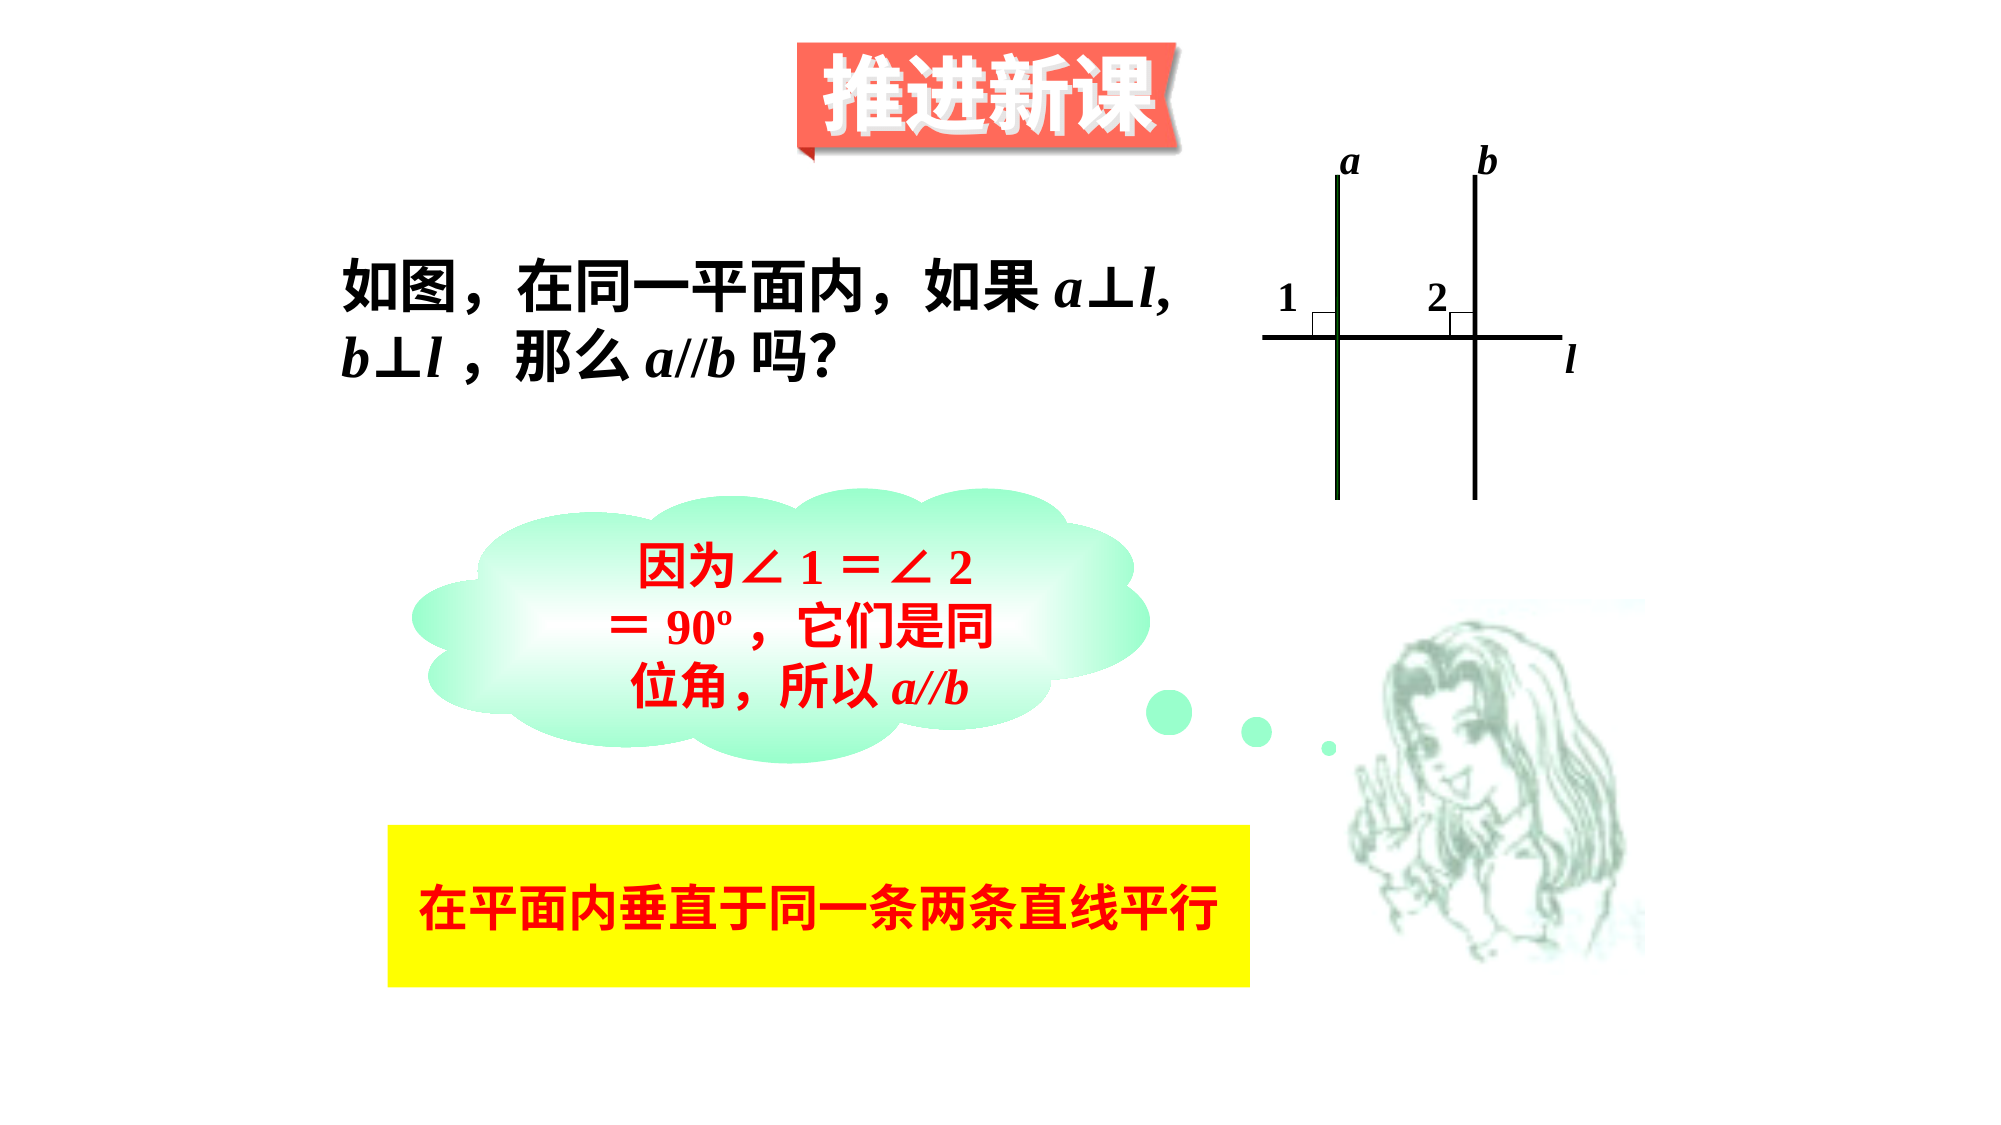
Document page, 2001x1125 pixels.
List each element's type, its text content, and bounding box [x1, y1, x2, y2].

text_box 如图，在同一平面内，如果a⊥l, b⊥l，那么a//b吗？ [326, 241, 1190, 397]
text_box [1241, 716, 1272, 748]
text_box 因为∠1＝∠2＝90º，它们是同位角，所以a//b [574, 527, 1025, 722]
text_box [411, 488, 1151, 764]
text_box 在平面内垂直于同一条两条直线平行 [387, 824, 1250, 988]
picture [1324, 599, 1645, 975]
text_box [787, 18, 1236, 244]
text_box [1262, 124, 1625, 500]
text_box [1146, 689, 1193, 736]
